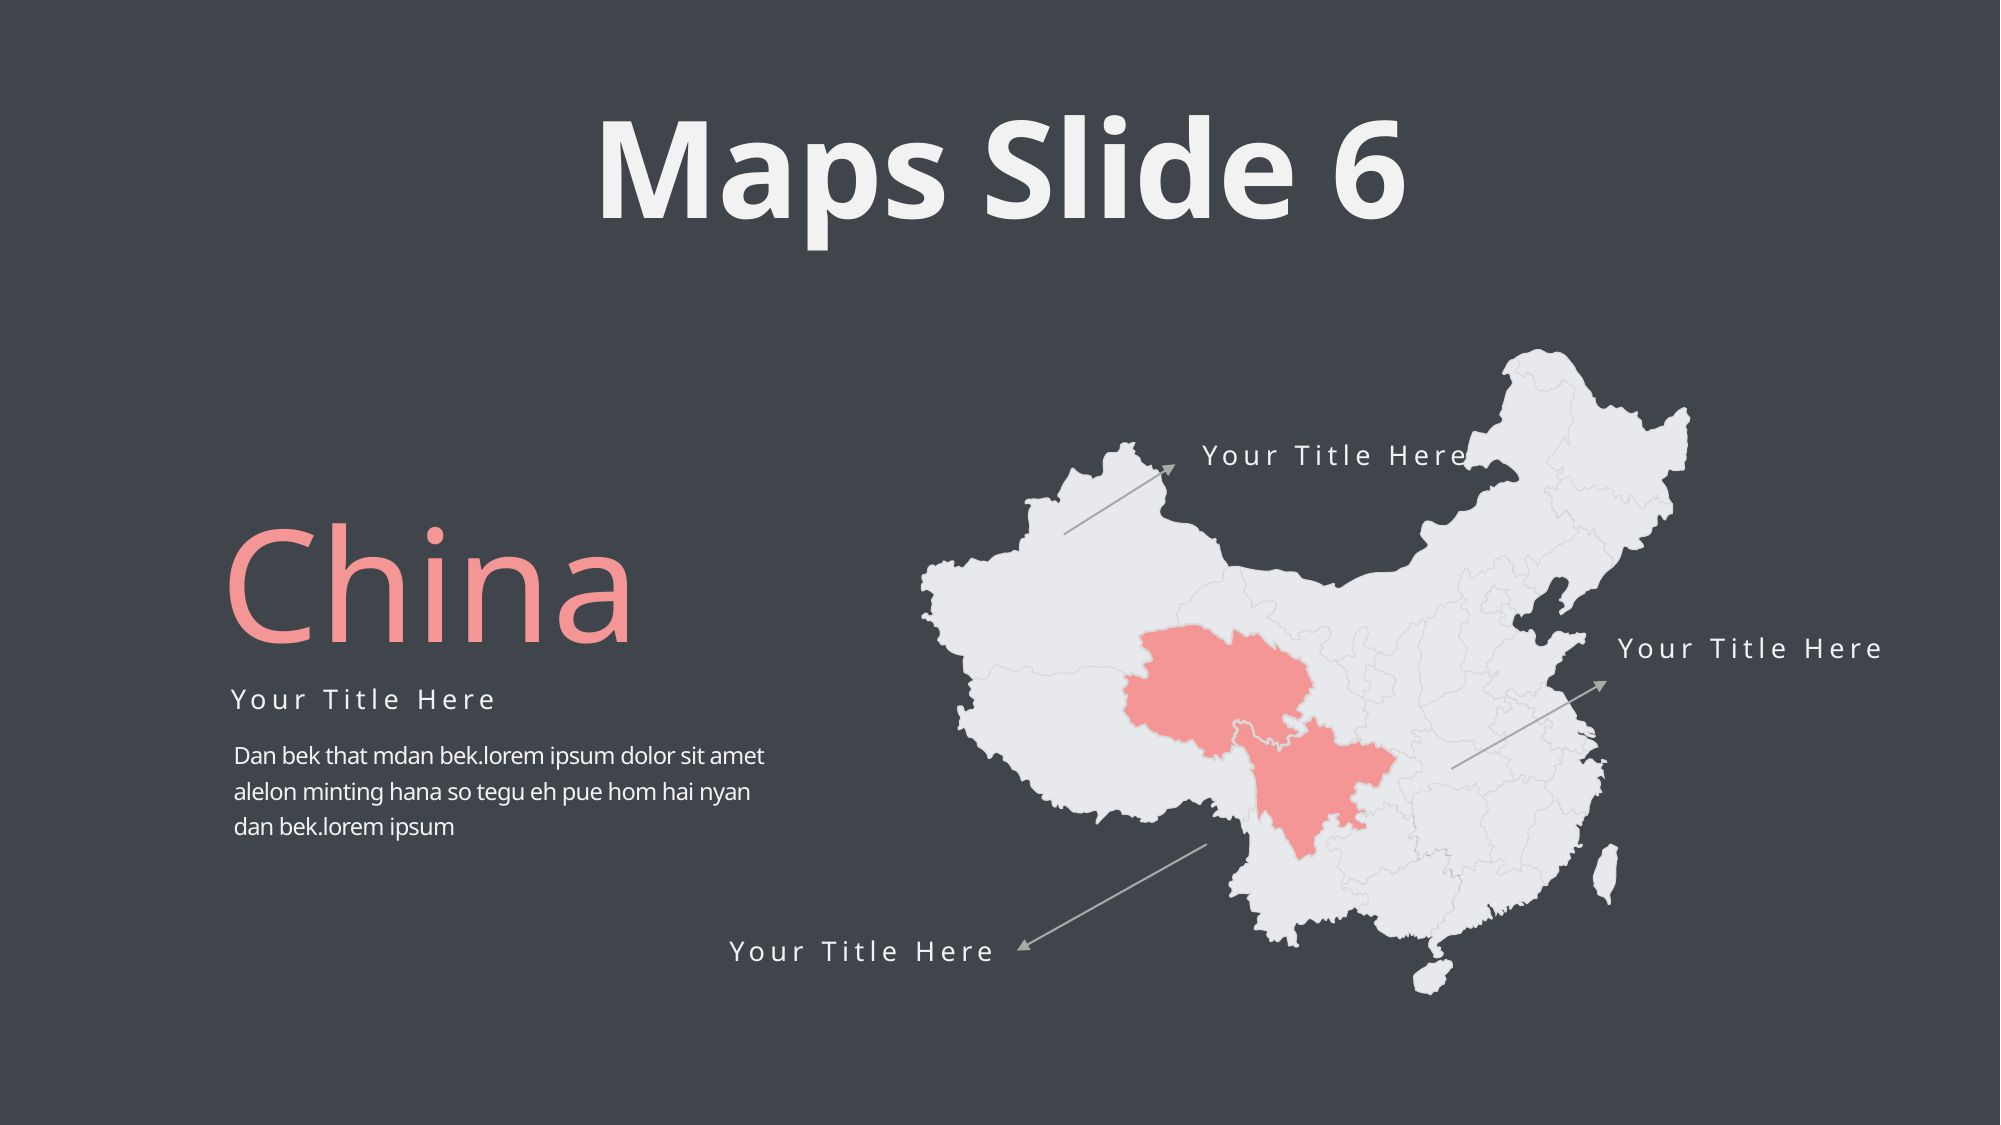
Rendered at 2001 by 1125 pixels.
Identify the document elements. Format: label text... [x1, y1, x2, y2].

text_box Your Title Here [725, 930, 921, 972]
text_box Maps Slide 6 [534, 79, 1466, 251]
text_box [921, 349, 1691, 995]
text_box China [216, 481, 782, 678]
text_box Your Title Here [226, 678, 532, 719]
text_box Your Title Here [1691, 627, 1919, 669]
text_box Dan bek that mdan bek.lorem ipsum dolor sit amet alelon minting hana so tegu eh pue hom hai nyan dan bek.lorem ipsum [218, 726, 805, 848]
